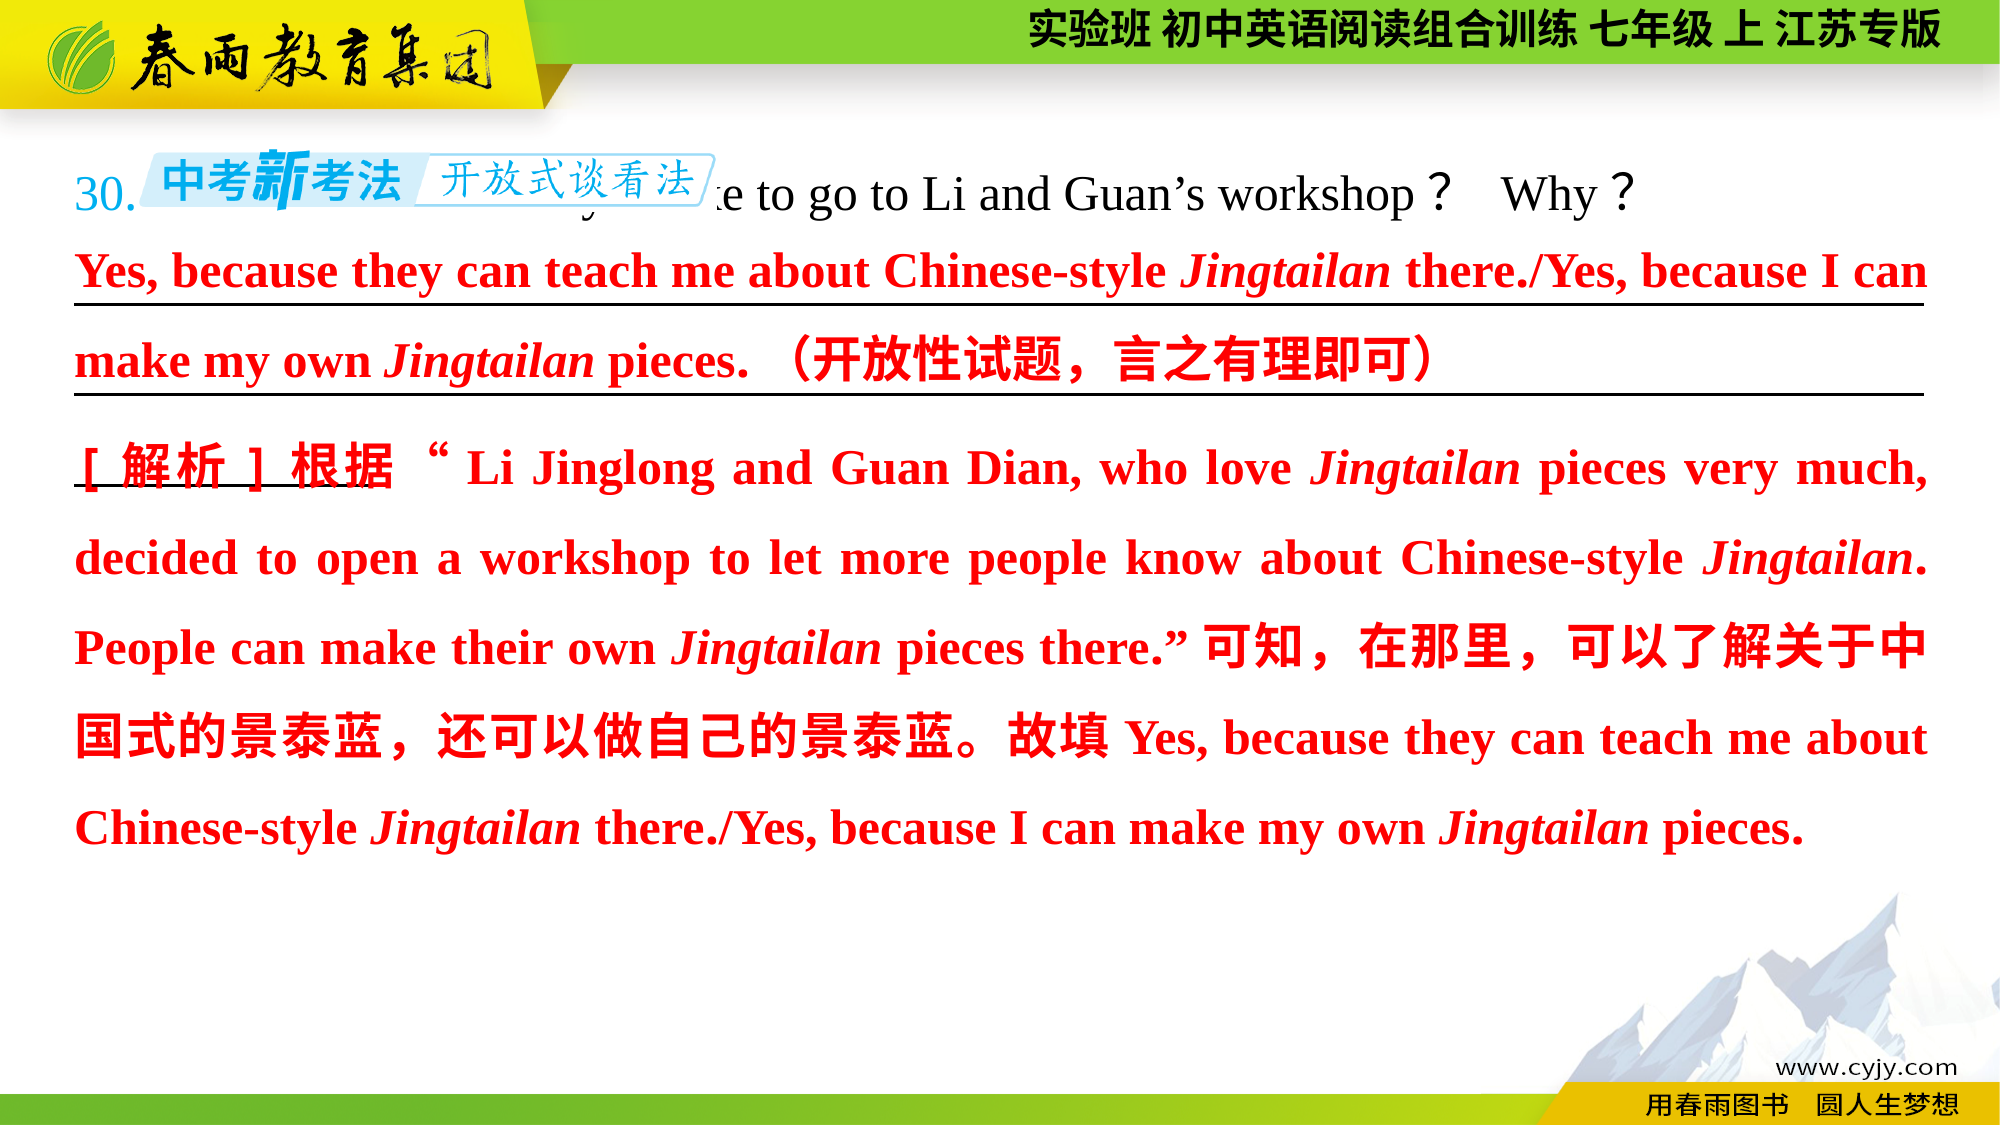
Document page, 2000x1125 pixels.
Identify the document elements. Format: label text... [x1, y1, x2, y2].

text_box [解析]根据“Li Jinglong and Guan Dian, who love Jingtailan pieces very much, decided to open a workshop to let more people know about Chinese-style Jingtailan. People can make their own Jingtailan pieces there.”可知，在那里，可以了解关于中国式的景泰蓝，还可以做自己的景泰蓝。故填Yes, because they can teach me about Chinese-style Jingtailan there./Yes, because I can make my own Jingtailan pieces. [59, 397, 1944, 863]
text_box Yes, because they can teach me about Chinese-style Jingtailan there./Yes, because I can make my own Jingtailan pieces.（开放性试题，言之有理即可） [59, 199, 1944, 395]
picture [0, 0, 2000, 1125]
list 30. Would you like to go to Li and Guan’s workshop？ Why？ ____________________________________________________________________________________________________________________________________________________ [59, 122, 1944, 199]
